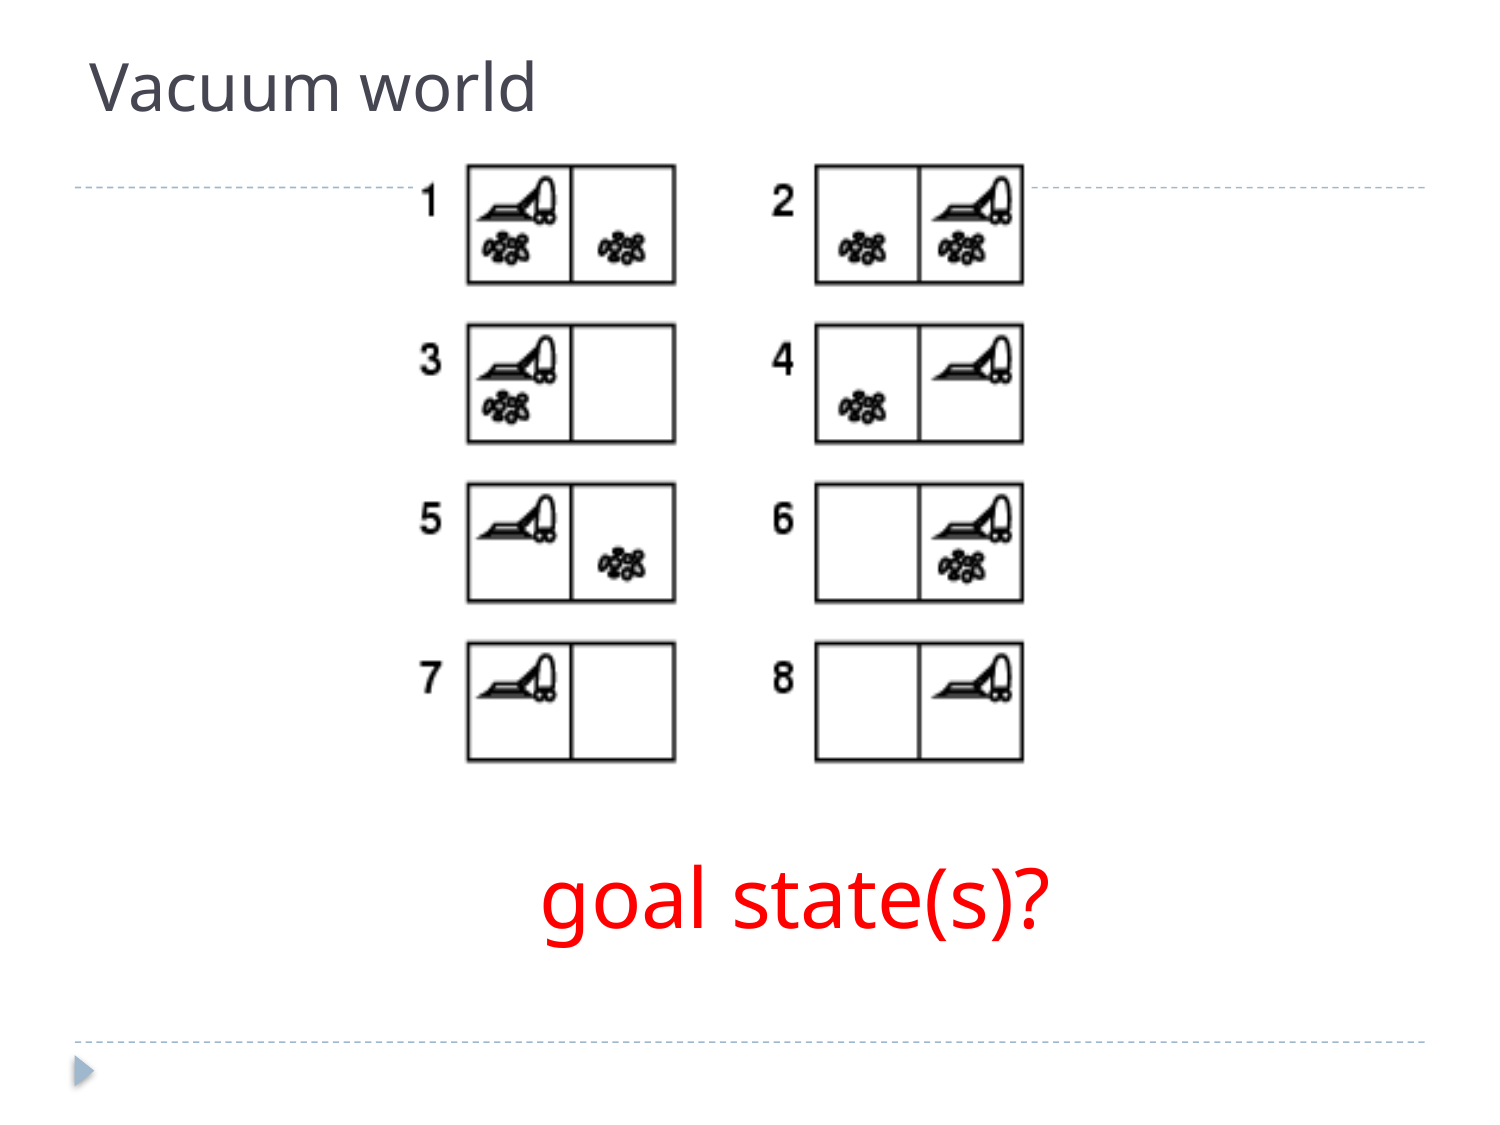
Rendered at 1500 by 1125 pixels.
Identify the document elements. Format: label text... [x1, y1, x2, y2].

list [413, 163, 1027, 768]
text_box goal state(s)? [525, 837, 1088, 953]
title Vacuum world [75, 24, 1425, 133]
